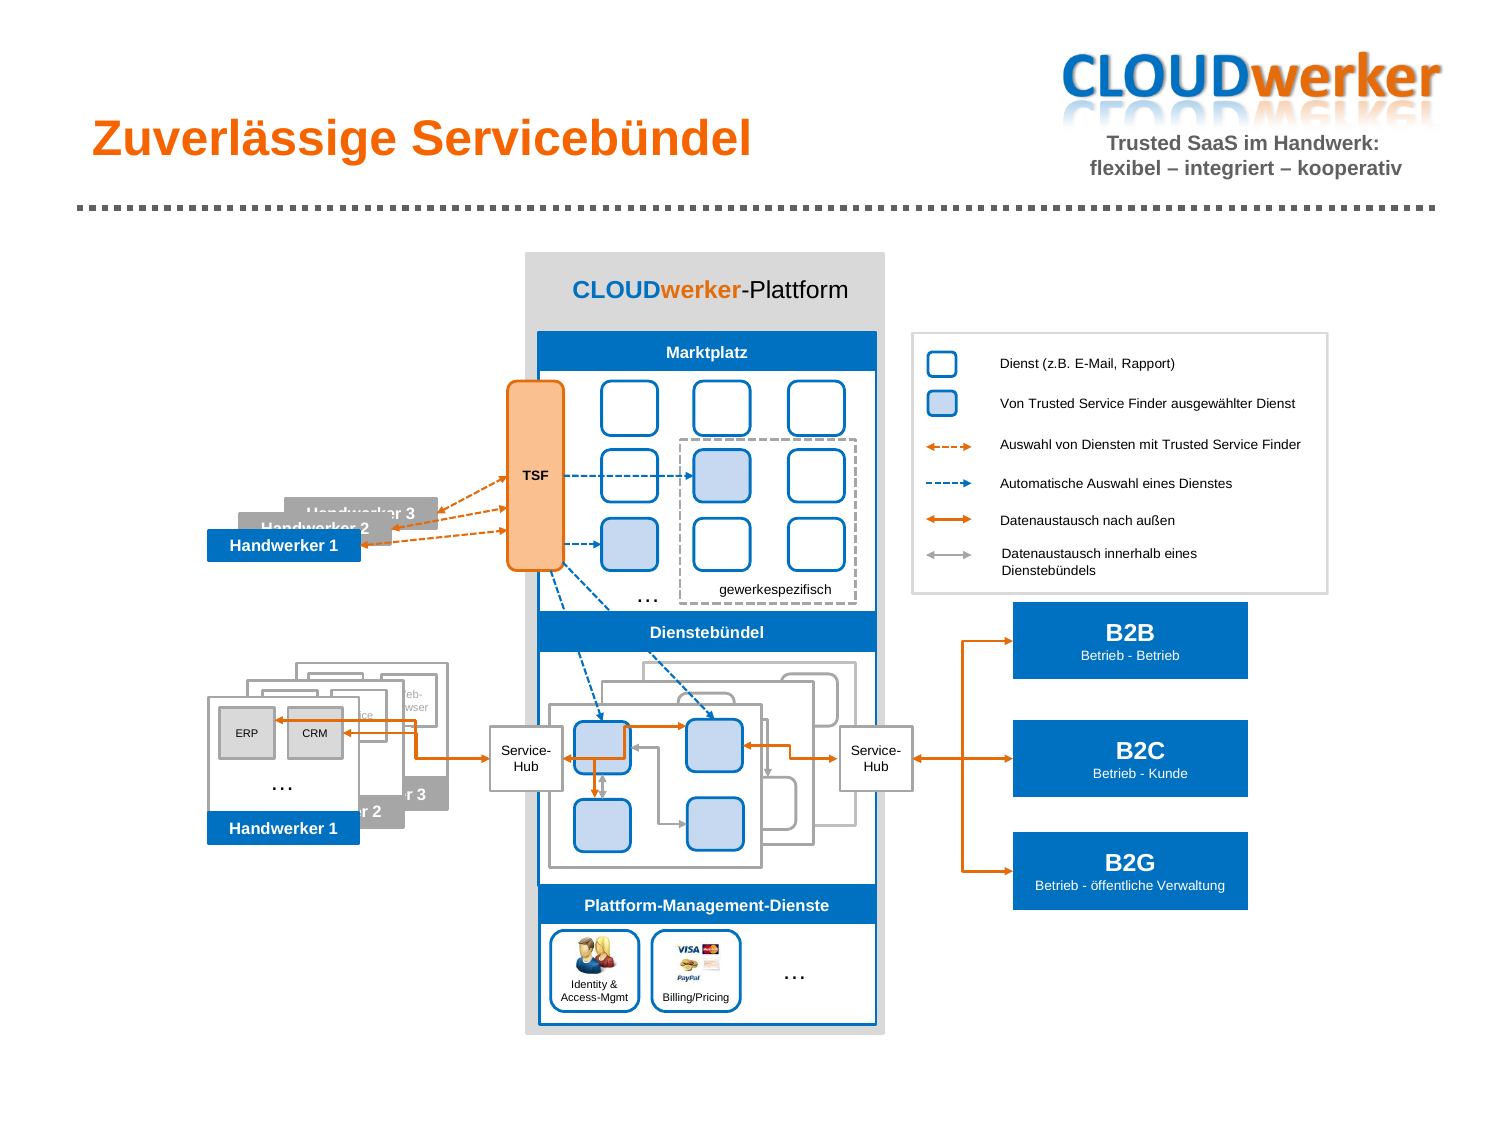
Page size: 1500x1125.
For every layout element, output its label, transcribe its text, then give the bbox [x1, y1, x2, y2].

picture [206, 251, 1329, 1036]
picture [1057, 47, 1447, 147]
title Zuverlässige Servicebündel [76, 18, 1011, 173]
